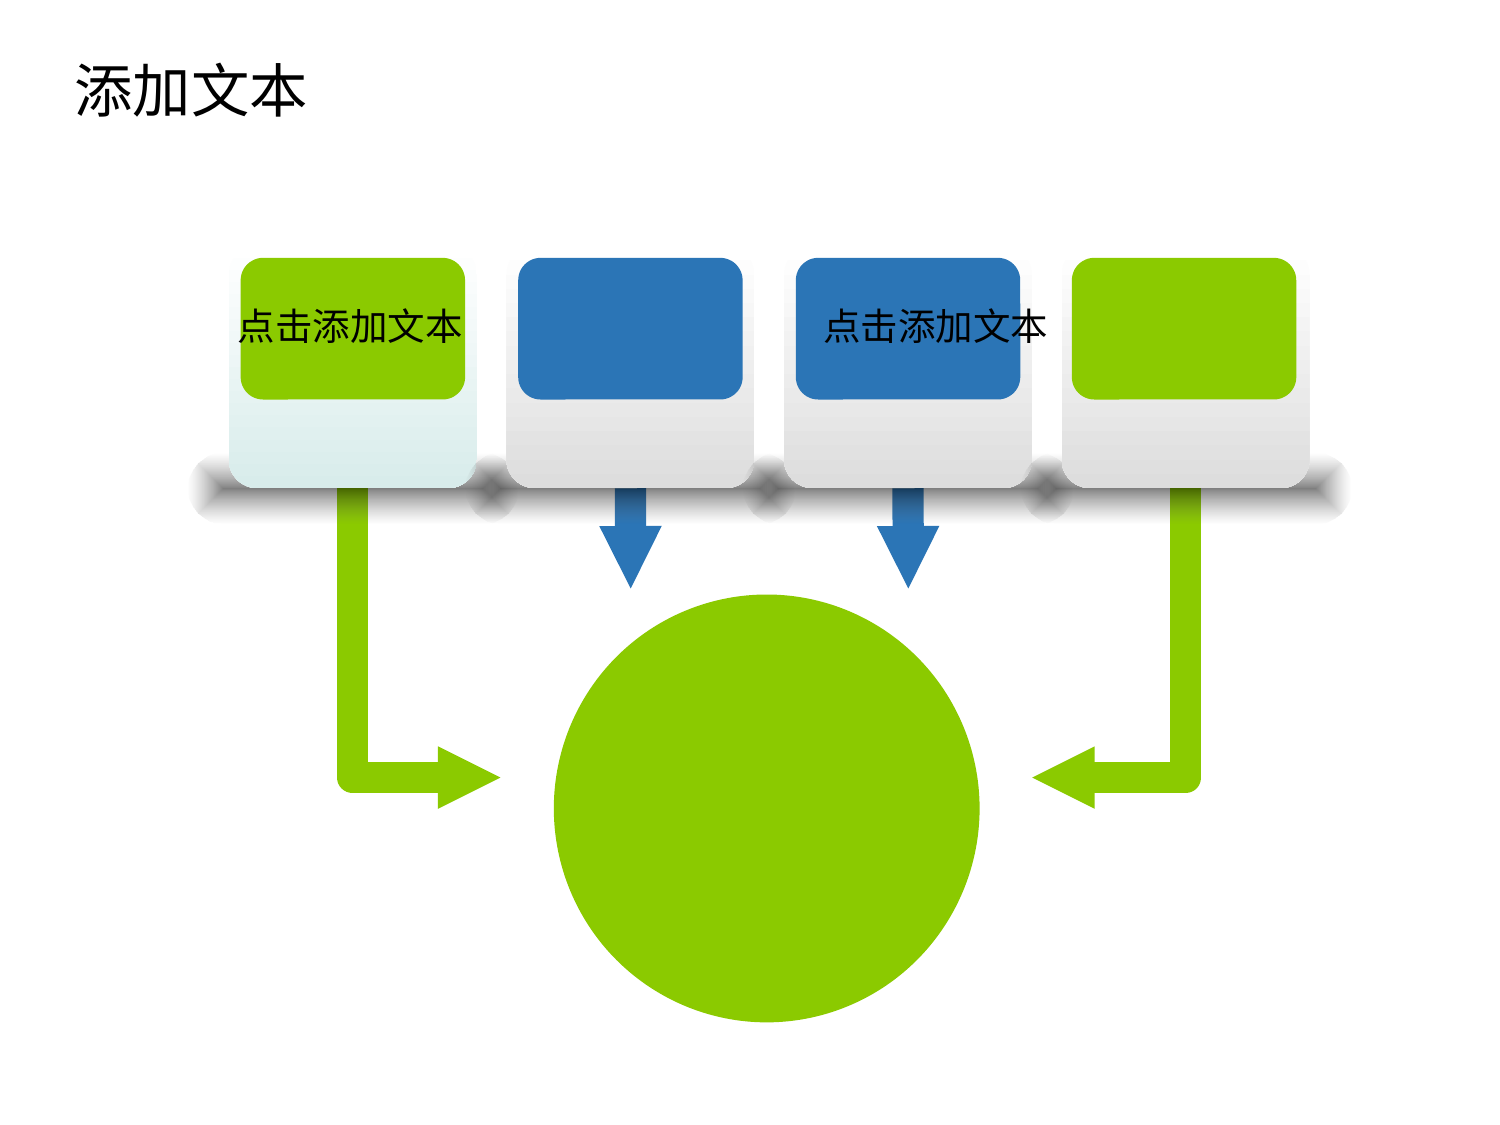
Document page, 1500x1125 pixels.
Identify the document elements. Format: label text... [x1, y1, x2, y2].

text_box [1032, 524, 1186, 782]
text_box [795, 257, 1021, 400]
text_box [506, 246, 755, 489]
text_box [904, 524, 913, 589]
text_box [228, 246, 477, 295]
text_box [518, 257, 743, 400]
text_box [240, 257, 466, 295]
text_box 添加文本 [60, 46, 323, 132]
text_box [1020, 452, 1351, 524]
text_box [465, 452, 767, 524]
text_box [352, 524, 501, 782]
text_box [755, 452, 768, 460]
text_box [553, 594, 980, 1023]
text_box [1061, 246, 1310, 489]
text_box [626, 524, 635, 589]
text_box [742, 452, 1045, 524]
text_box [187, 452, 490, 524]
text_box [784, 246, 1032, 489]
text_box 点击添加文本 [808, 295, 1064, 356]
text_box 点击添加文本 [222, 295, 478, 356]
text_box [240, 356, 466, 400]
text_box [1071, 257, 1297, 400]
text_box [228, 356, 477, 489]
